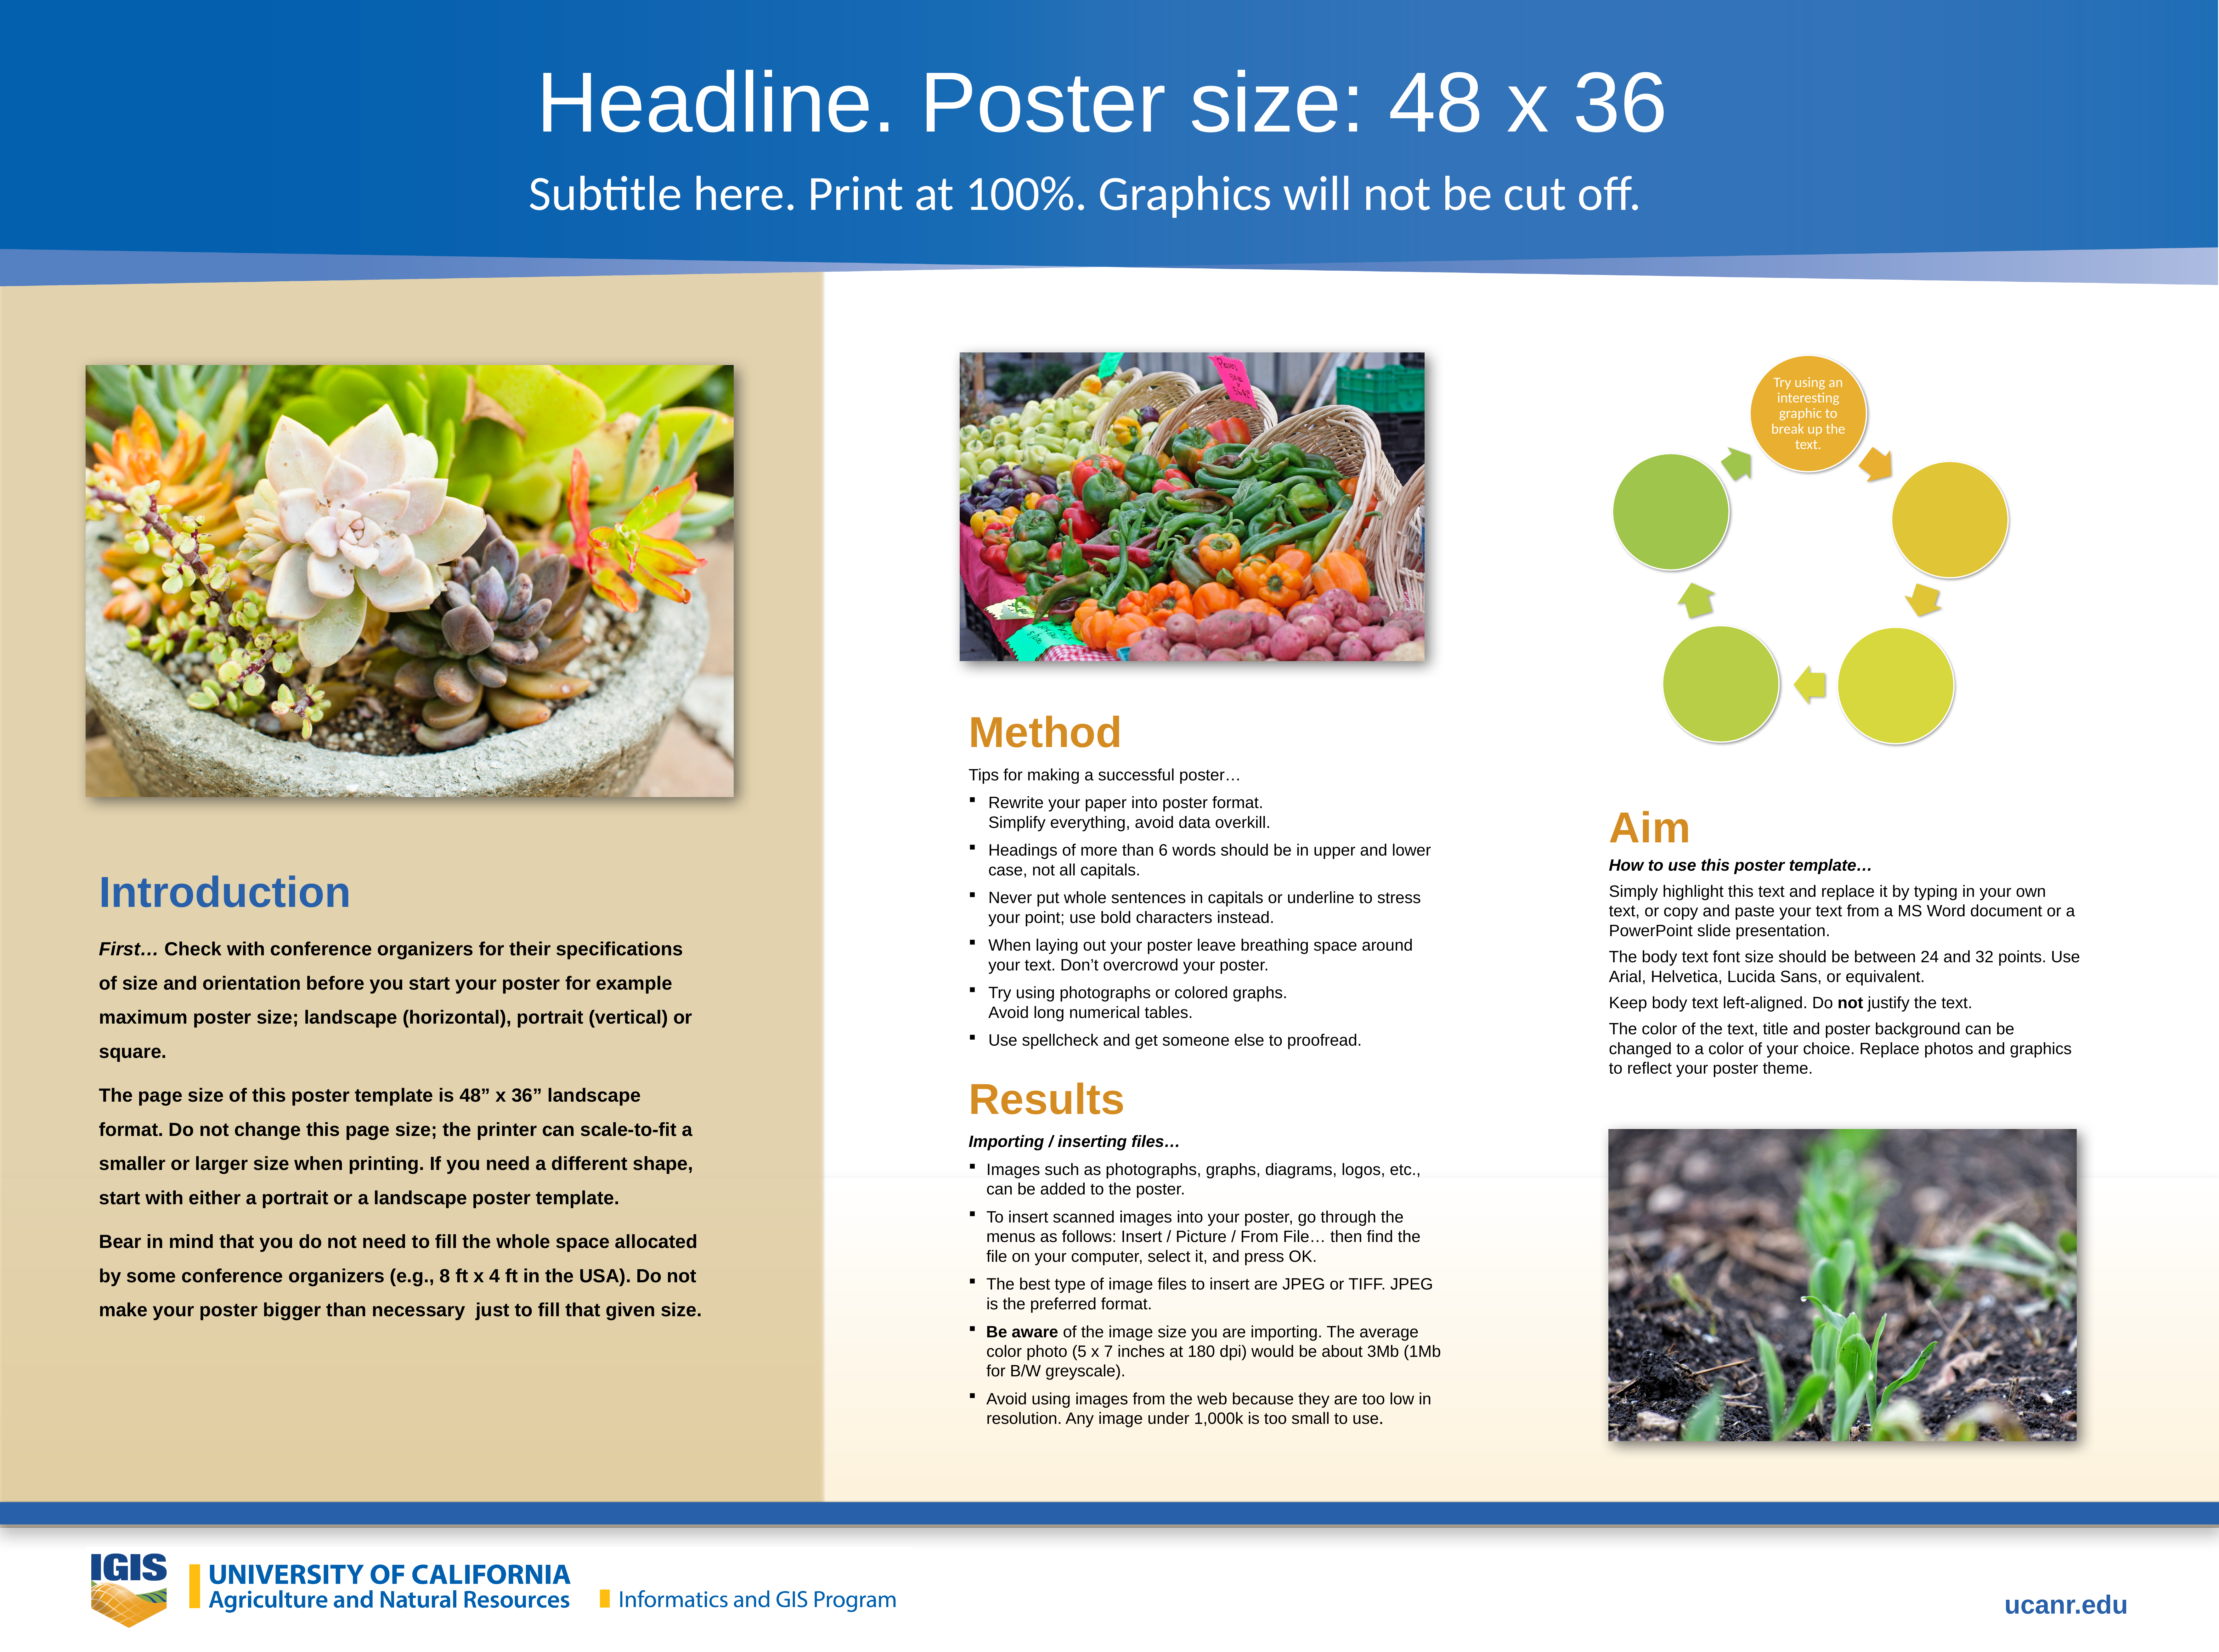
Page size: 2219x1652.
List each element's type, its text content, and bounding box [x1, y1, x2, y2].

title Headline. Poster size: 48 x 36 [77, 1, 2105, 208]
picture [1608, 1129, 2077, 1441]
picture [960, 352, 1425, 661]
subtitle Subtitle here. Print at 100%. Graphics will not be cut off. [209, 150, 1973, 267]
text_box Method Tips for making a successful poster… Rewrite your paper into poster format. Simplify everything, avoid data overkill. Headings of more than 6 words should be in upper and lower case, not all capitals. Never put whole sentences in capitals or underline to stress your point; use bold characters instead. When laying out your poster leave breathing space around your text. Don’t overcrowd your poster. Try using photographs or colored graphs. Avoid long numerical tables. Use spellcheck and get someone else to proofread. Results Importing / inserting files… Images such as photographs, graphs, diagrams, logos, etc., can be added to the poster. To insert scanned images into your poster, go through the menus as follows: Insert / Picture / From File… then find the file on your computer, select it, and press OK. The best type of image files to insert are JPEG or TIFF. JPEG is the preferred format. Be aware of the image size you are importing. The average color photo (5 x 7 inches at 180 dpi) would be about 3Mb (1Mb for B/W greyscale). Avoid using images from the web because they are too low in resolution. Any image under 1,000k is too small to use. [942, 678, 1469, 1474]
text_box Introduction First… Check with conference organizers for their specifications of size and orientation before you start your poster for example maximum poster size; landscape (horizontal), portrait (vertical) or square. The page size of this poster template is 48” x 36” landscape format. Do not change this page size; the printer can scale-to-fit a smaller or larger size when printing. If you need a different shape, start with either a portrait or a landscape poster template. Bear in mind that you do not need to fill the whole space allocated by some conference organizers (e.g., 8 ft x 4 ft in the USA). Do not make your poster bigger than necessary just to fill that given size. [75, 825, 728, 1558]
text_box Aim How to use this poster template… Simply highlight this text and replace it by typing in your own text, or copy and paste your text from a MS Word document or a PowerPoint slide presentation. The body text font size should be between 24 and 32 points. Use Arial, Helvetica, Lucida Sans, or equivalent. Keep body text left-aligned. Do not justify the text. The color of the text, title and poster background can be changed to a color of your choice. Replace photos and graphics to reflect your poster theme. [1604, 797, 2086, 1080]
picture [86, 1547, 912, 1632]
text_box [1608, 277, 2008, 821]
picture [0, 0, 2218, 296]
picture [86, 365, 734, 797]
